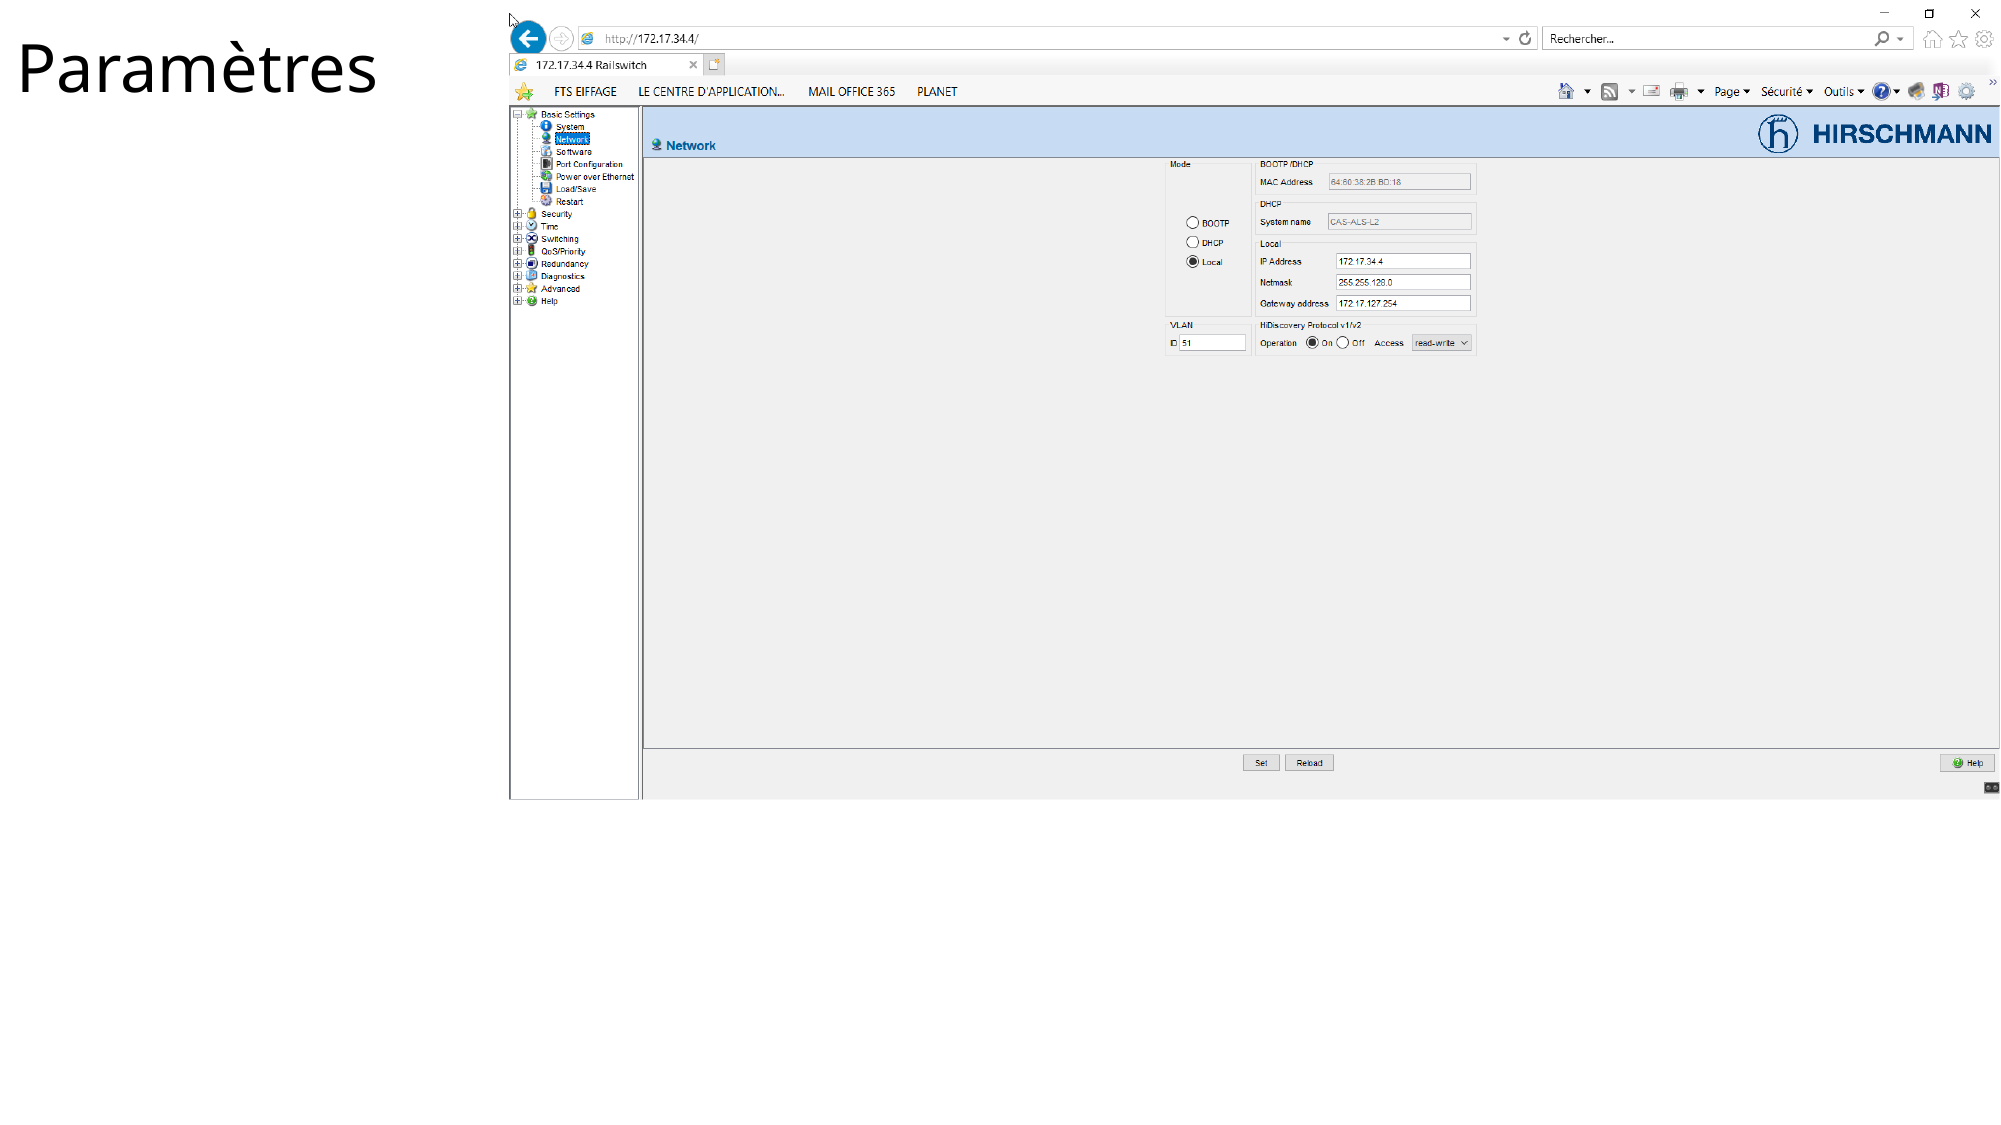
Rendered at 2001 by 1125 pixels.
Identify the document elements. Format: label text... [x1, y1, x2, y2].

title Paramètres [1, 0, 509, 115]
picture [509, 0, 2000, 800]
